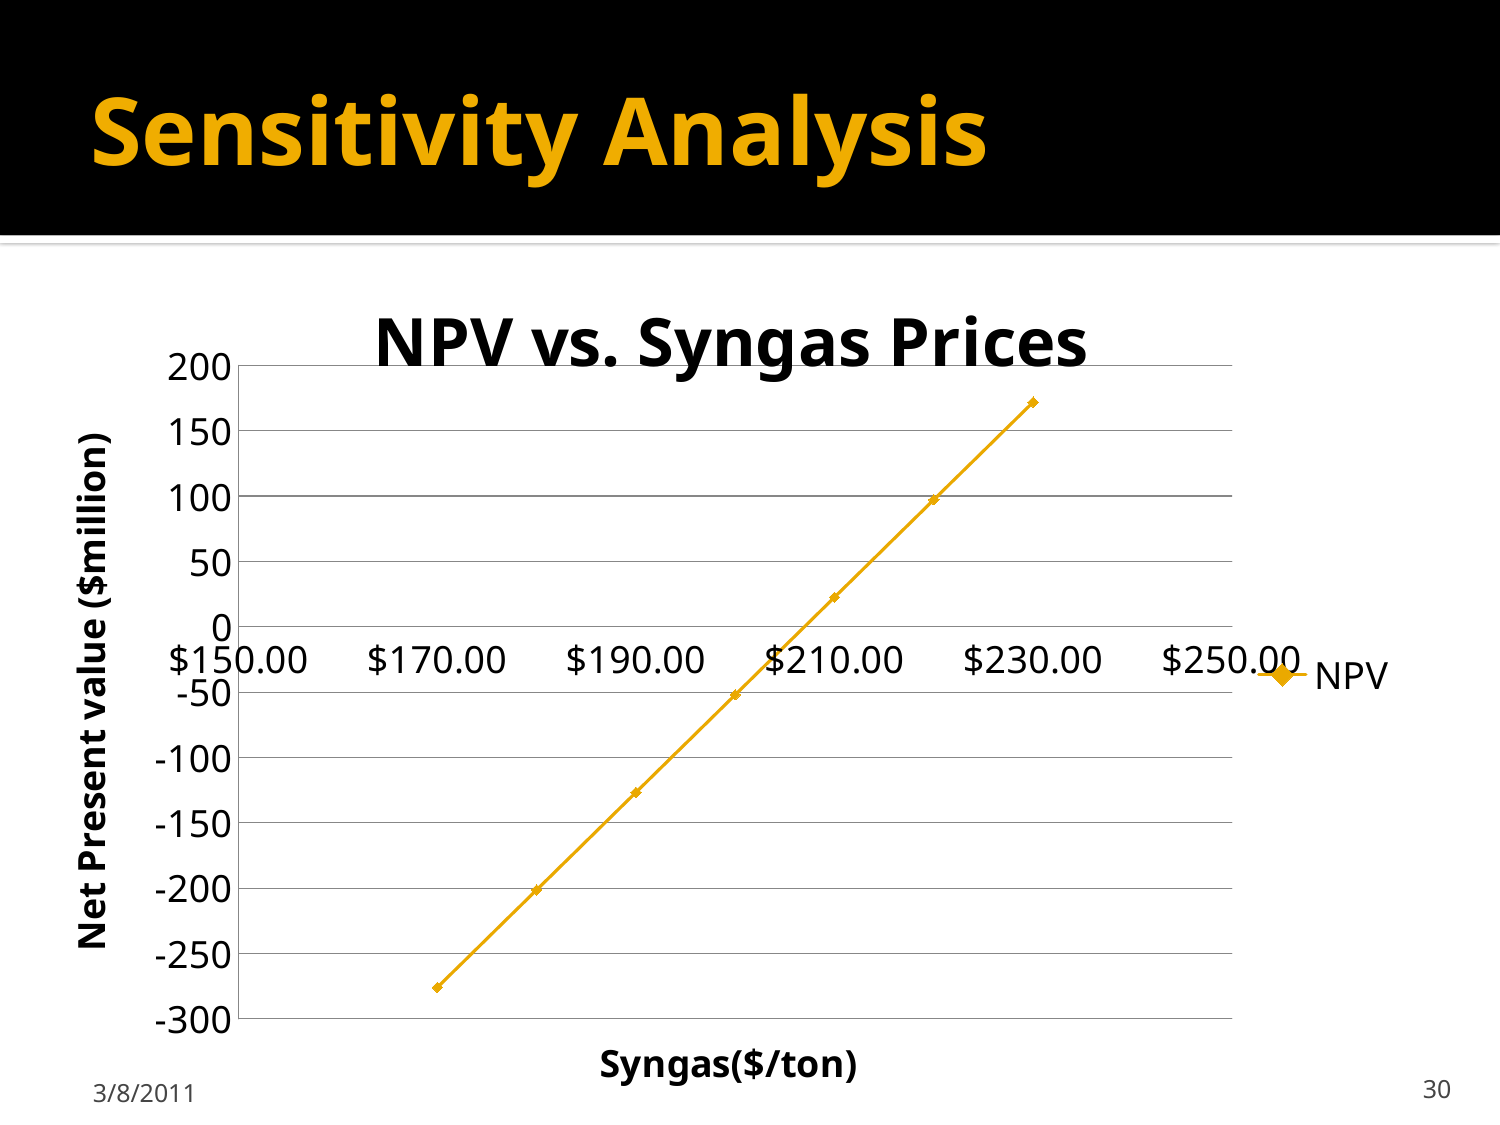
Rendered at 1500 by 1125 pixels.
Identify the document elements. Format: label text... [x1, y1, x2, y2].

slide_number 30 [1414, 1062, 1467, 1108]
chart [49, 249, 1413, 1100]
title Sensitivity Analysis [75, 25, 1425, 231]
